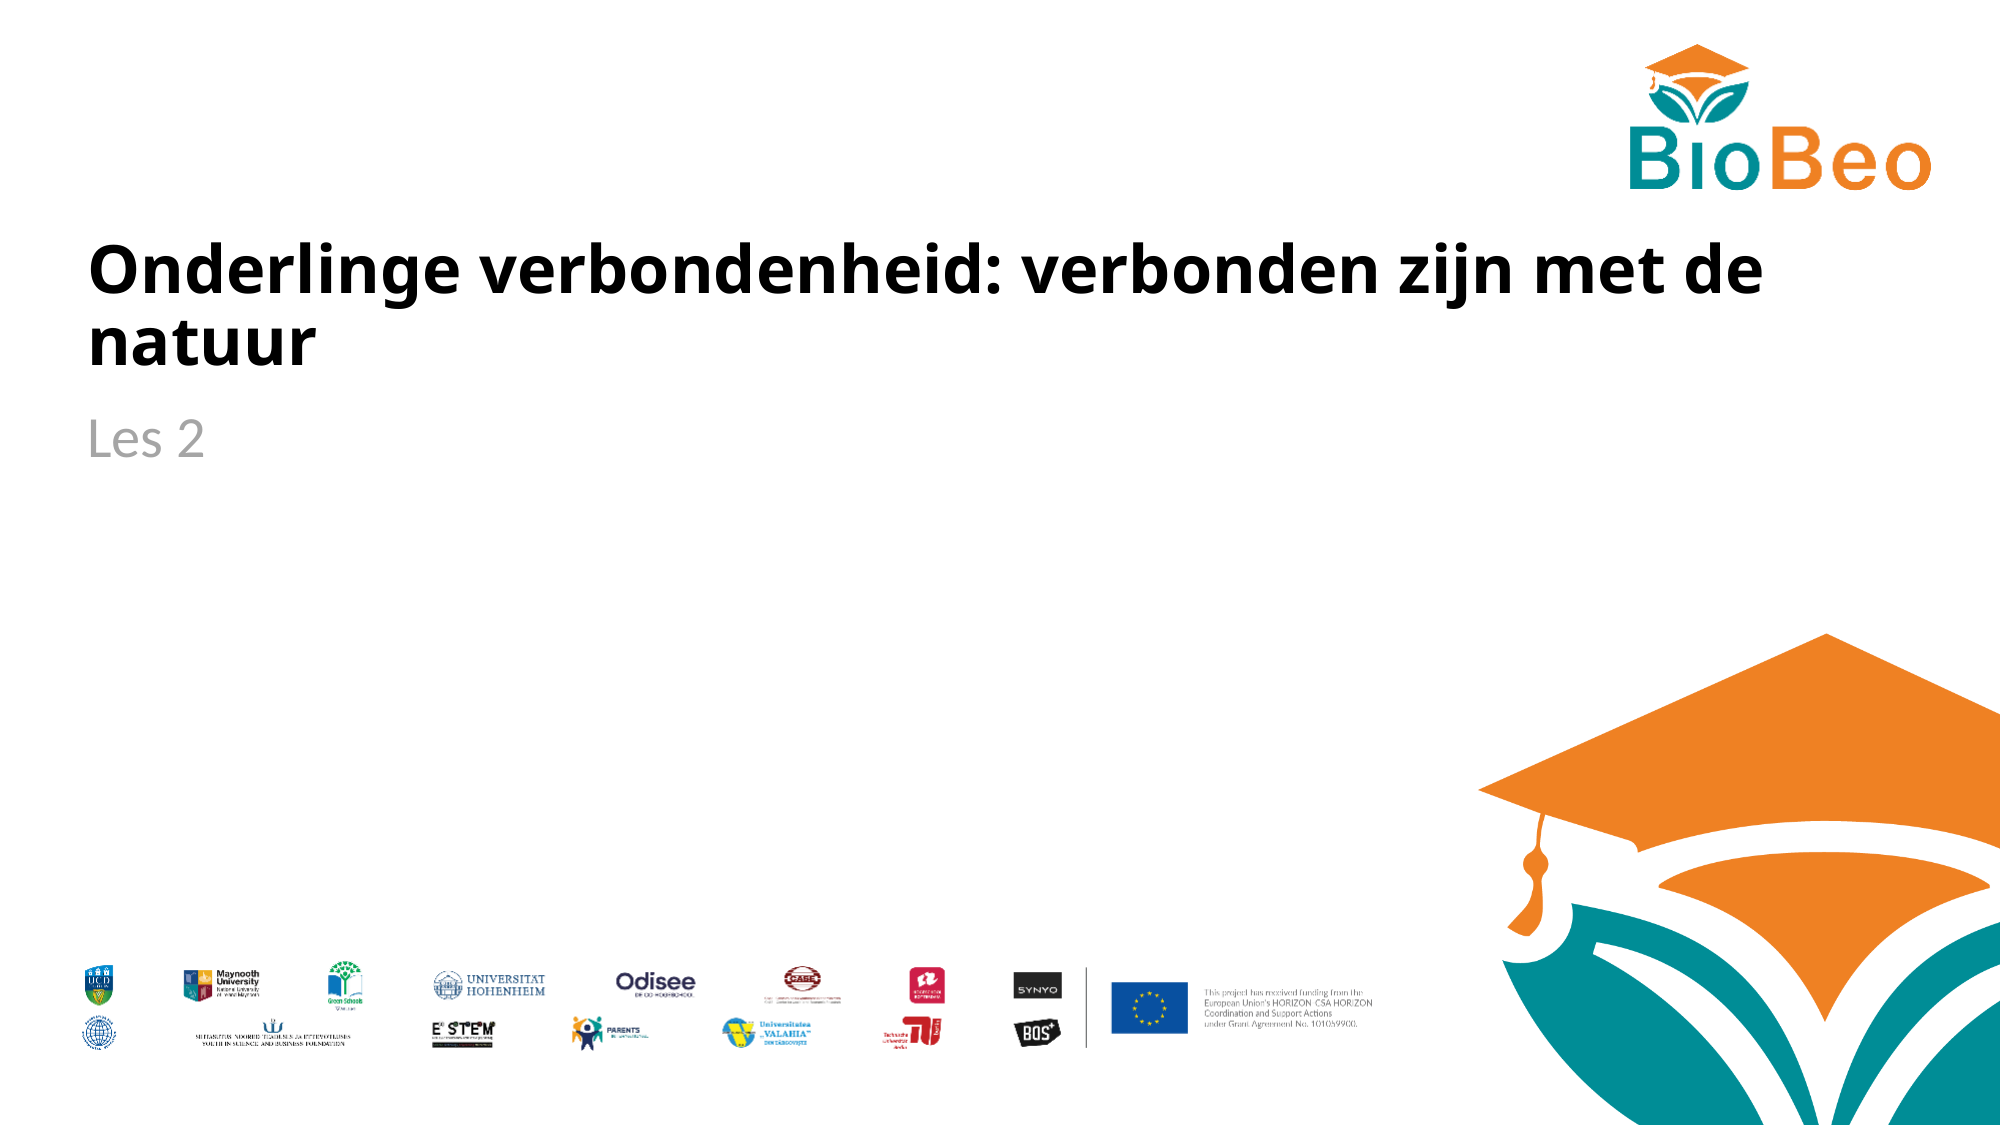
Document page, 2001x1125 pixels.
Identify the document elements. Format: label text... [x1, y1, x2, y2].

picture [1433, 562, 2000, 1125]
picture [59, 951, 1394, 1063]
picture [1628, 42, 1933, 192]
subtitle Les 2 [72, 399, 1933, 610]
title Onderlinge verbondenheid: verbonden zijn met de natuur [72, 213, 1933, 399]
